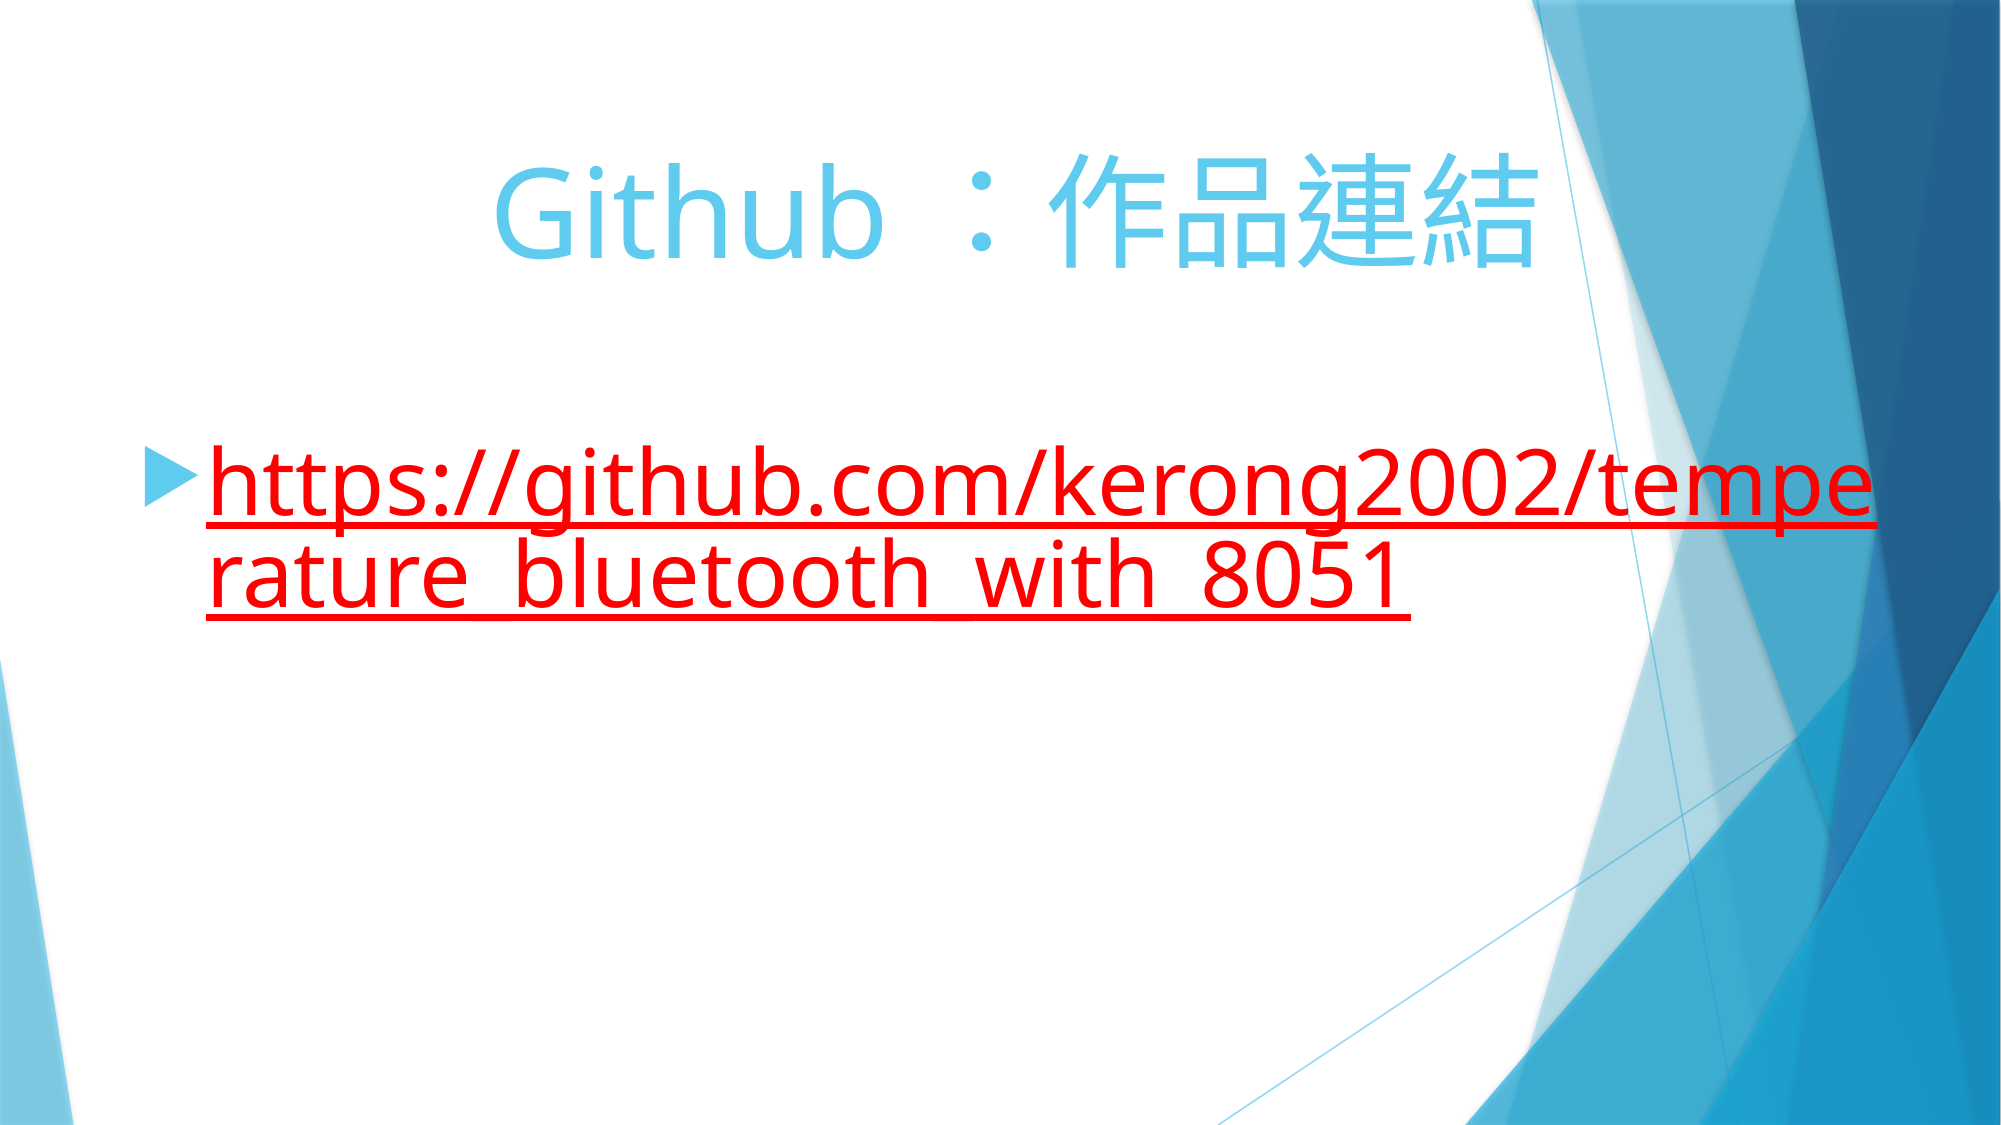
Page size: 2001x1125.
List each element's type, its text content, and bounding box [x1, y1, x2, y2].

list https://github.com/kerong2002/temperature_bluetooth_with_8051 [123, 416, 1912, 1053]
title Github：作品連結 [312, 126, 1723, 343]
